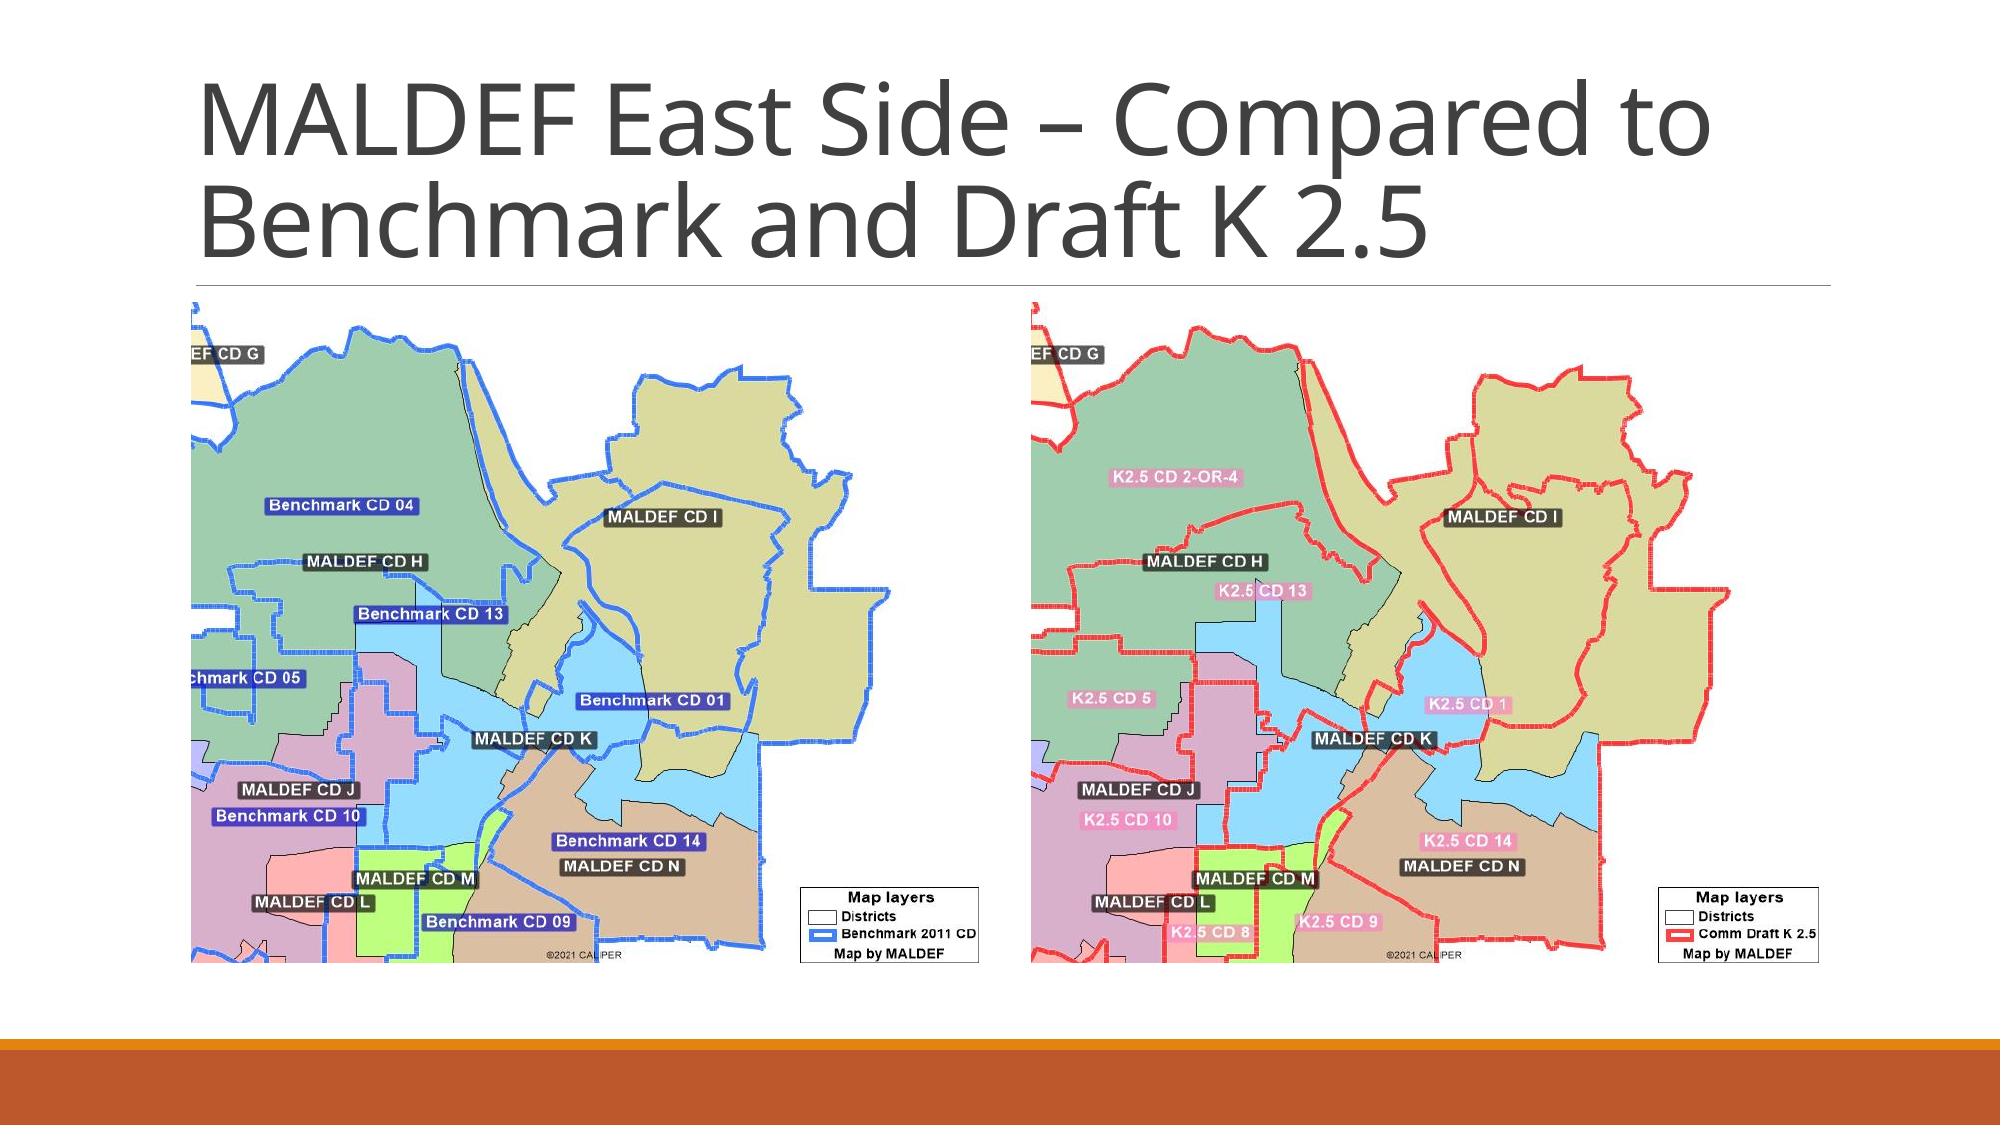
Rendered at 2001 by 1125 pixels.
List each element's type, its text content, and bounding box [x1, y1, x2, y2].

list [190, 302, 980, 964]
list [1030, 302, 1820, 964]
title MALDEF East Side – Compared to Benchmark and Draft K 2.5 [180, 47, 1830, 285]
